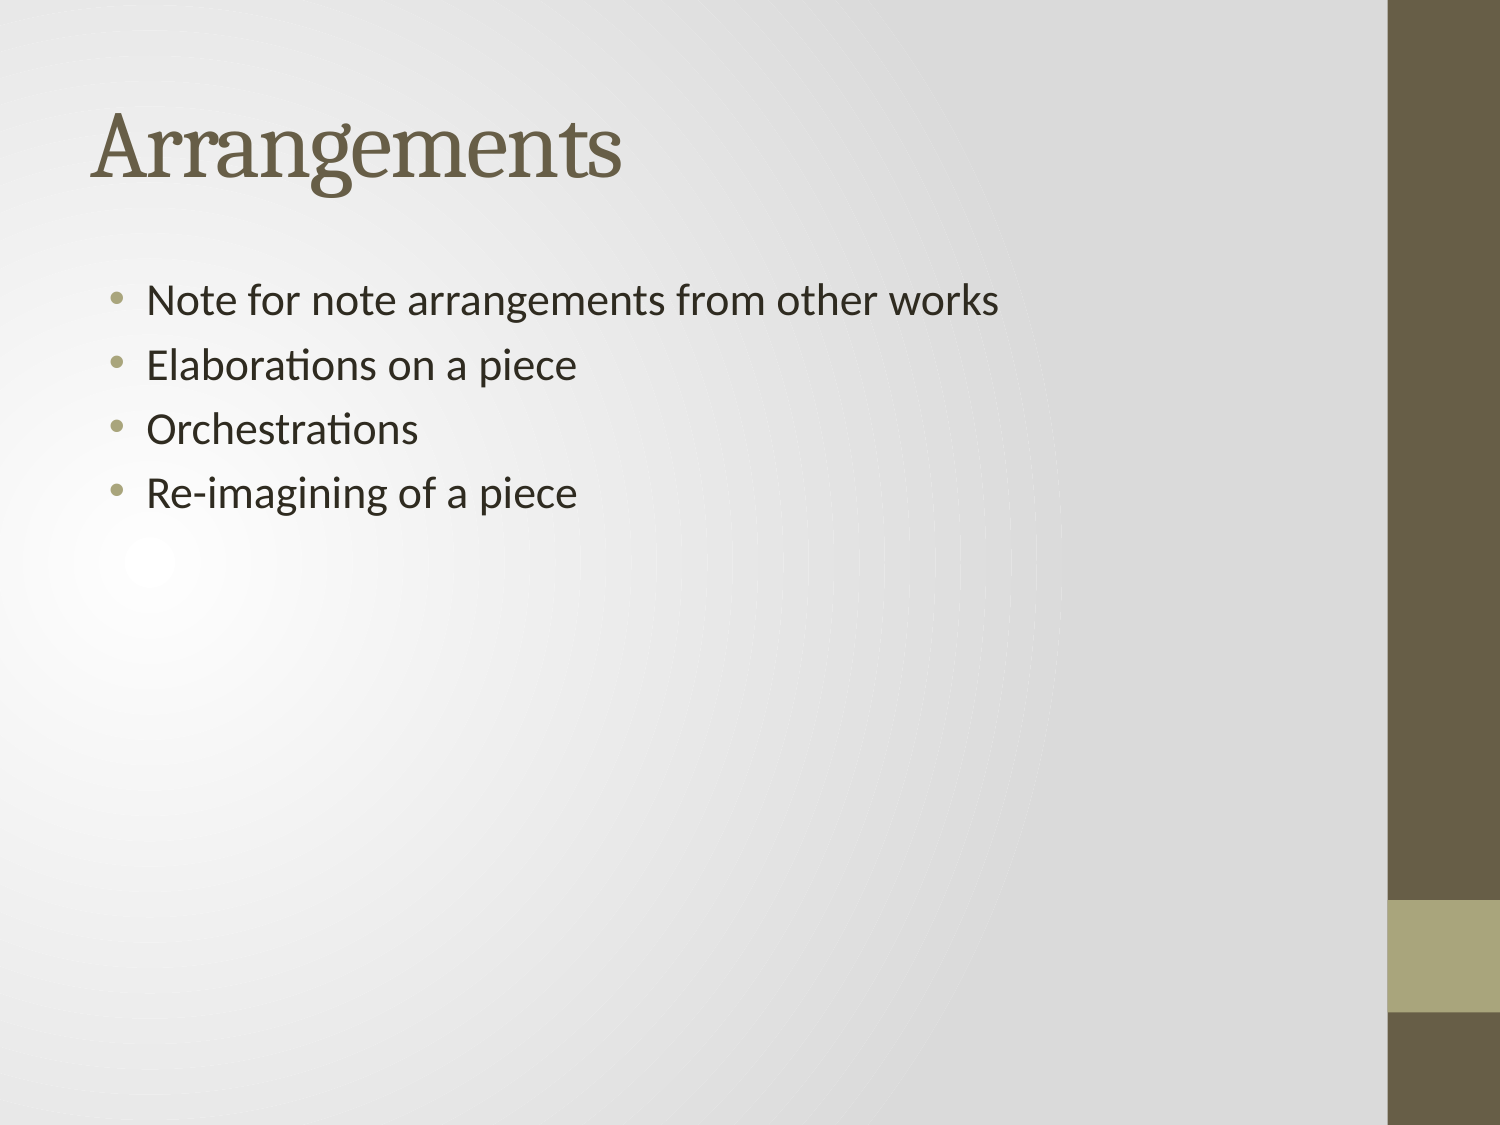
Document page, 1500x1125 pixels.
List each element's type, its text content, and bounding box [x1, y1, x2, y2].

list Note for note arrangements from other works Elaborations on a piece Orchestrations Re-imagining of a piece [75, 262, 1325, 1050]
title Arrangements [75, 45, 1325, 233]
